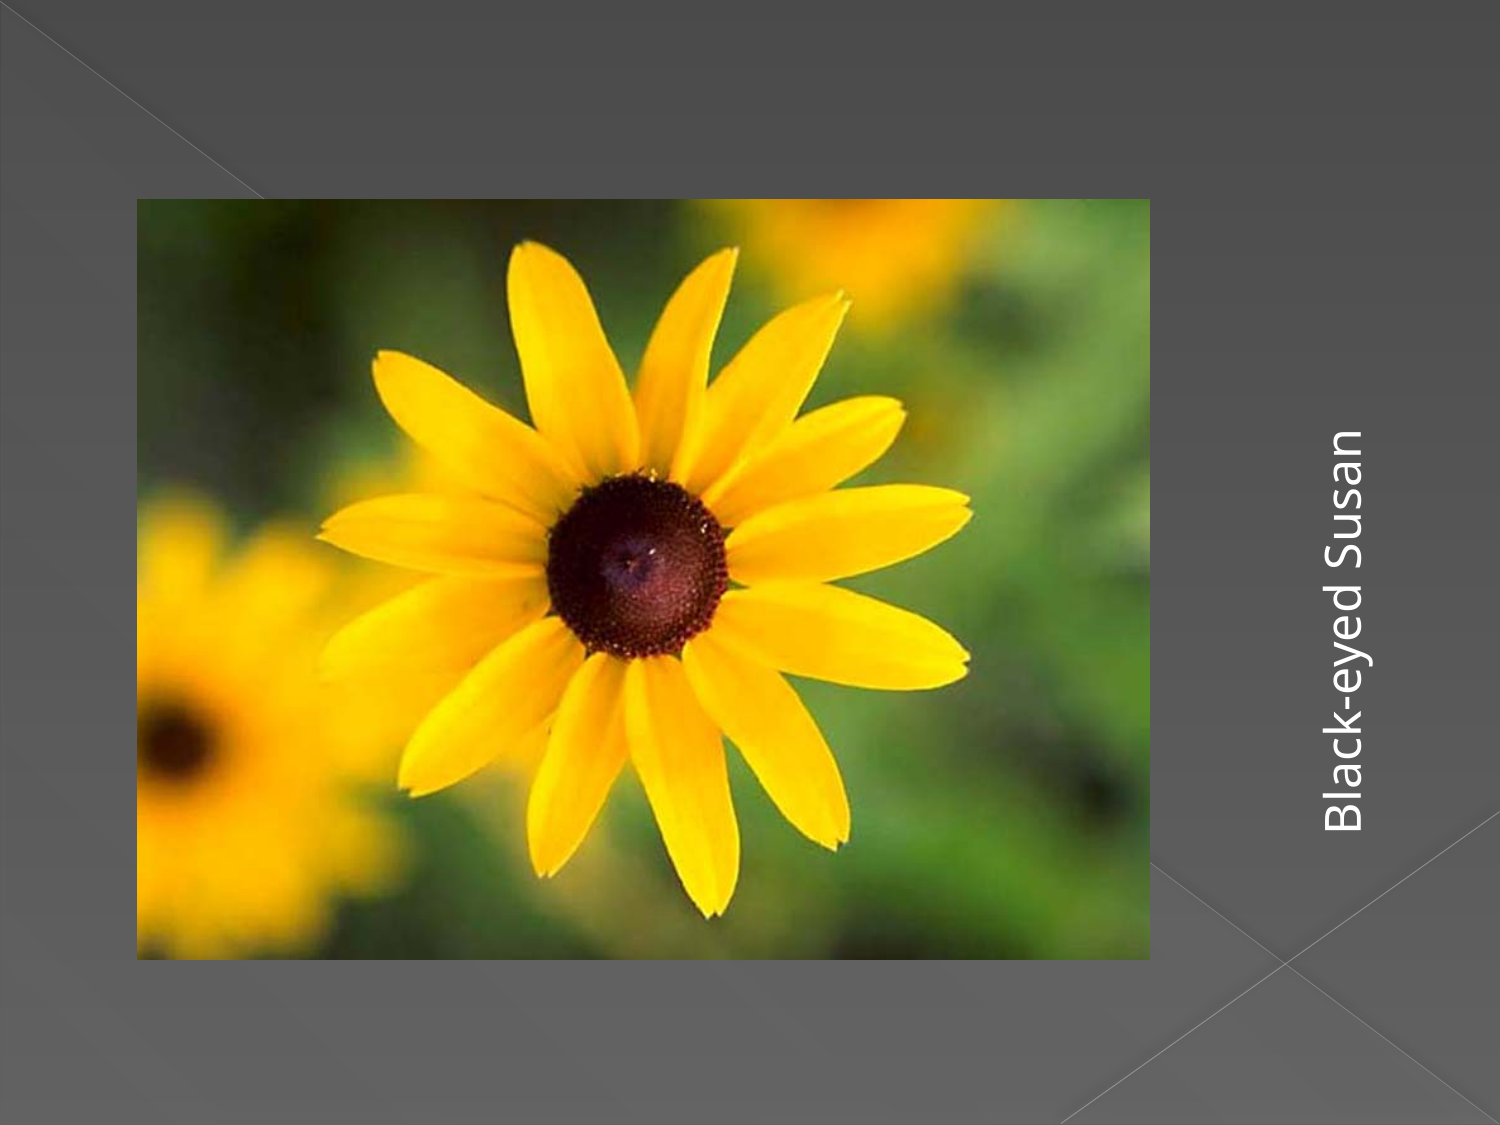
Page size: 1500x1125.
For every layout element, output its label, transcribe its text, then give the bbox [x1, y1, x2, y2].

text_box Black-eyed Susan [1303, 324, 1395, 850]
picture [137, 199, 1151, 960]
